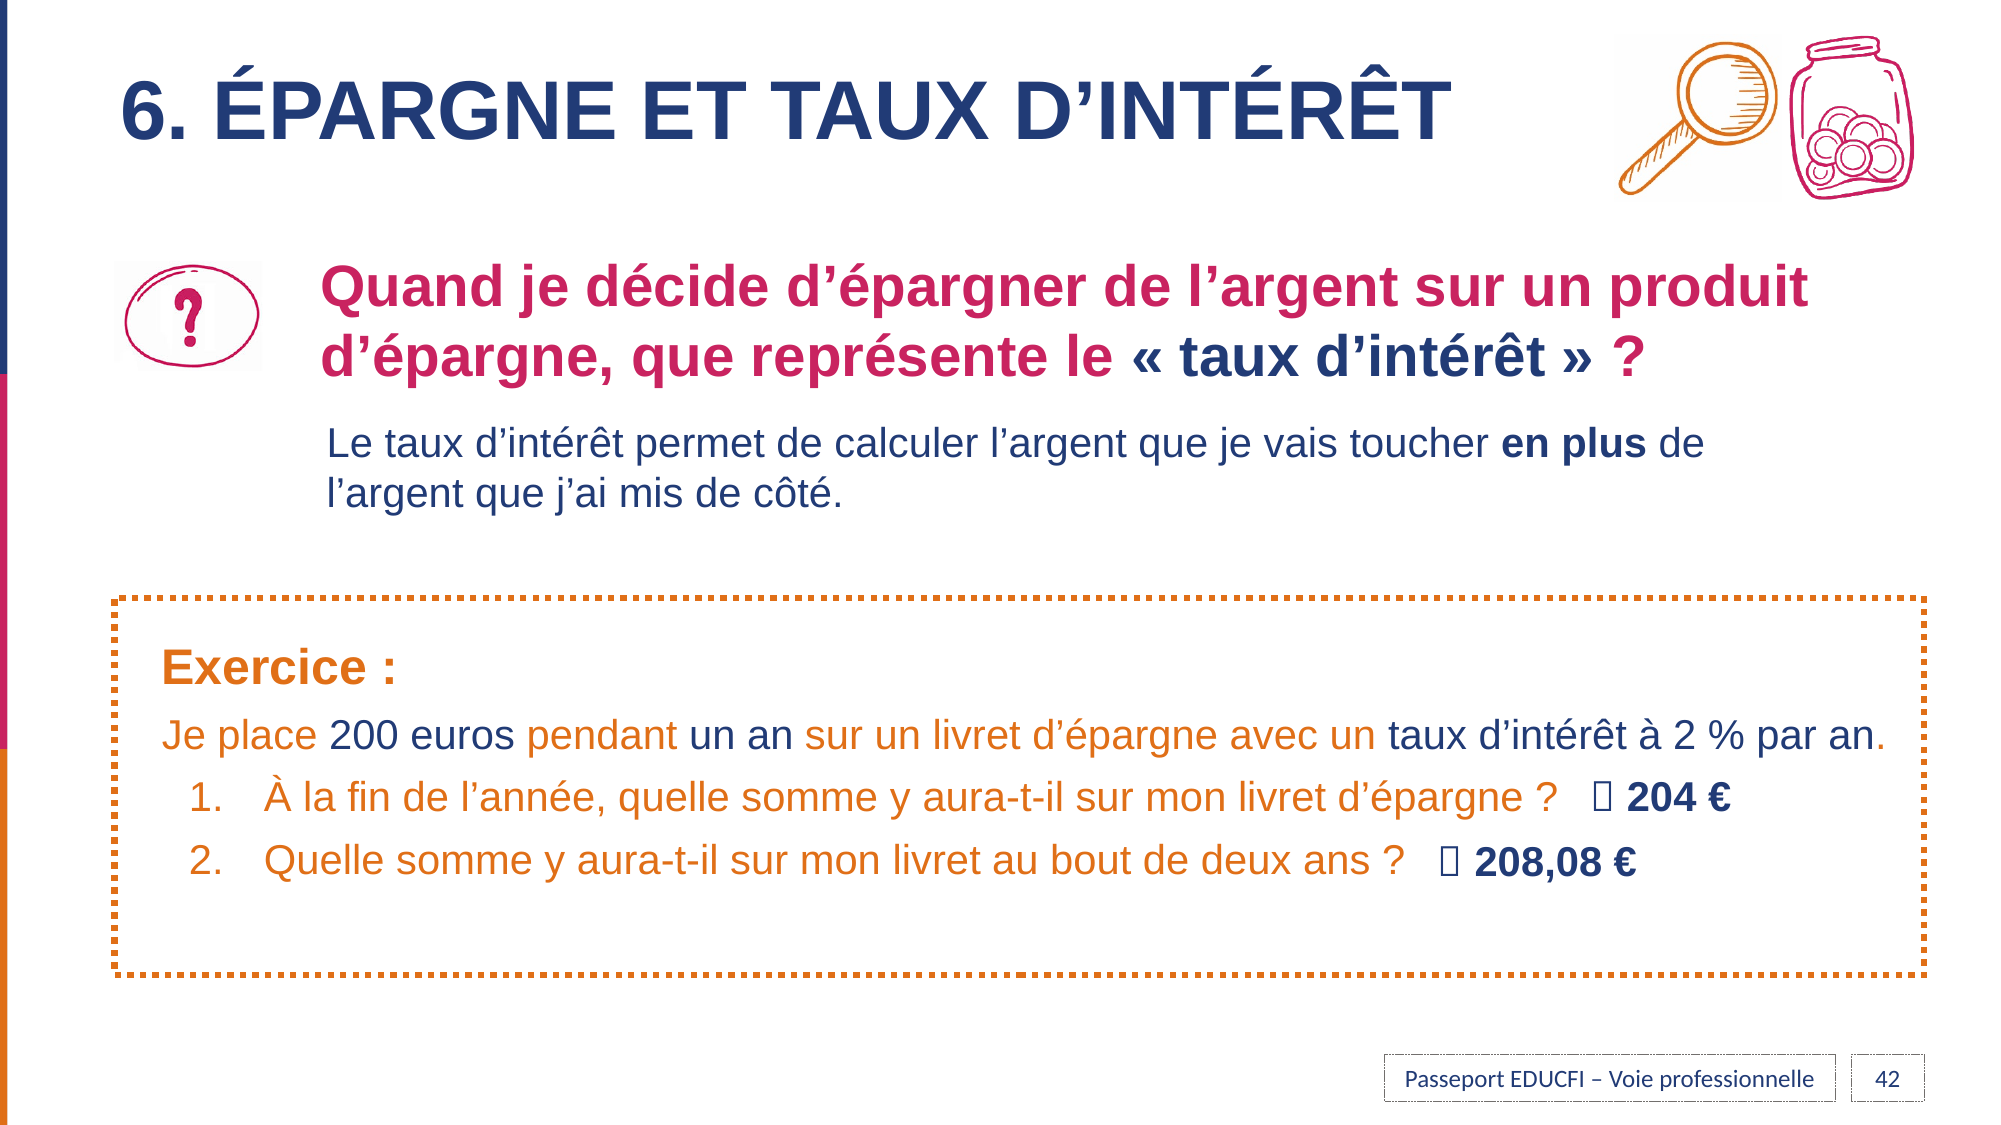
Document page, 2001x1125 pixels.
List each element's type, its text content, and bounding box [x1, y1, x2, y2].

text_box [114, 240, 1865, 398]
picture [0, 0, 8, 1125]
footer Passeport EDUCFI – Voie professionnelle [1384, 1054, 1836, 1102]
text_box [114, 597, 1925, 976]
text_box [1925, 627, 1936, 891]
picture [1614, 33, 1936, 202]
text_box  208,08 € [1423, 827, 1694, 893]
text_box Le taux d’intérêt permet de calculer l’argent que je vais toucher en plus de l’argent que j’ai mis de côté. [268, 408, 1866, 523]
text_box  204 € [1575, 762, 1782, 827]
title 6. ÉPARGNE ET TAUX D’INTÉRÊT [105, 59, 1787, 263]
slide_number 42 [1851, 1054, 1925, 1102]
